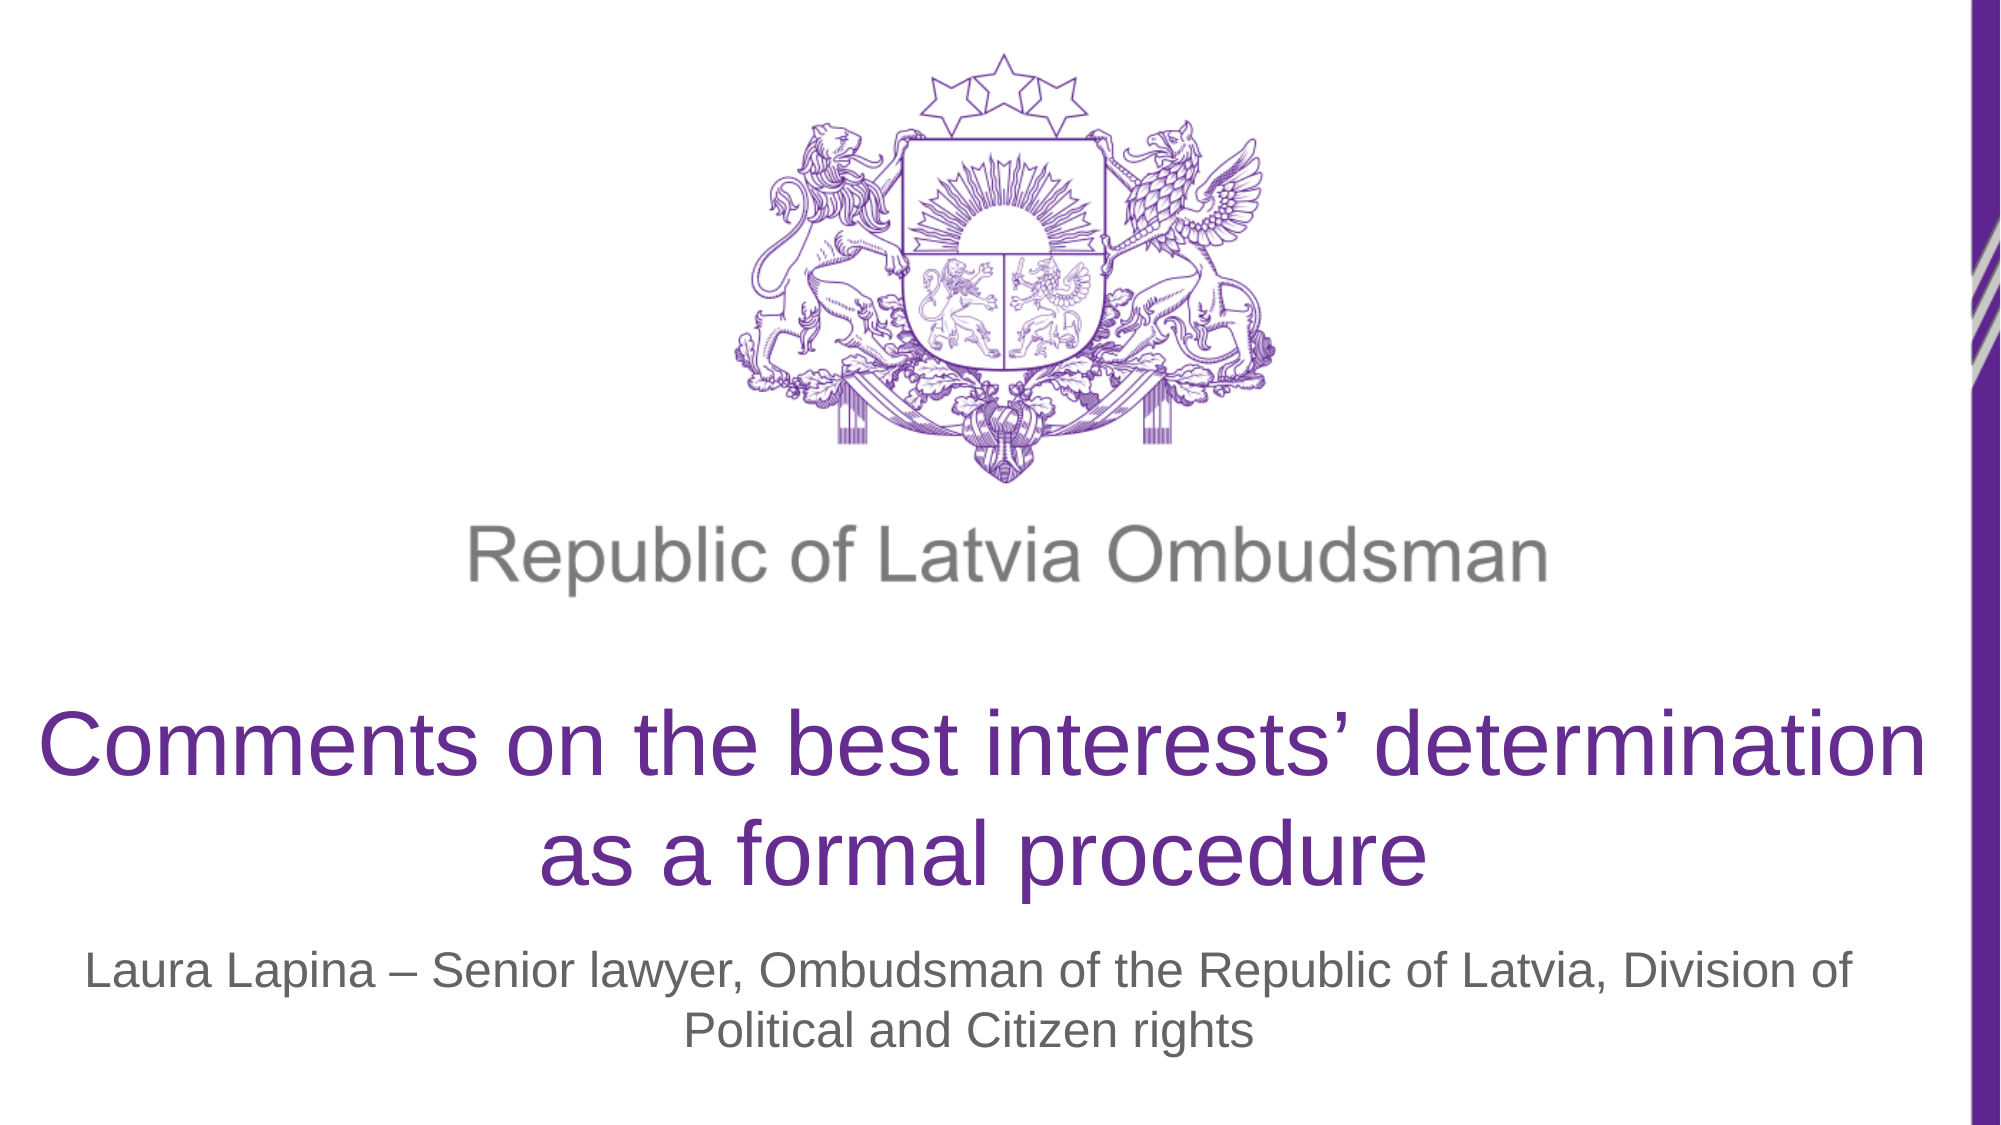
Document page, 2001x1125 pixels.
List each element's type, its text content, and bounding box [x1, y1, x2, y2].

text_box Laura Lapina – Senior lawyer, Ombudsman of the Republic of Latvia, Division of Political and Citizen rights [13, 929, 1925, 1065]
text_box Comments on the best interests’ determination as a formal procedure [0, 676, 1985, 912]
picture [0, 0, 2001, 1125]
